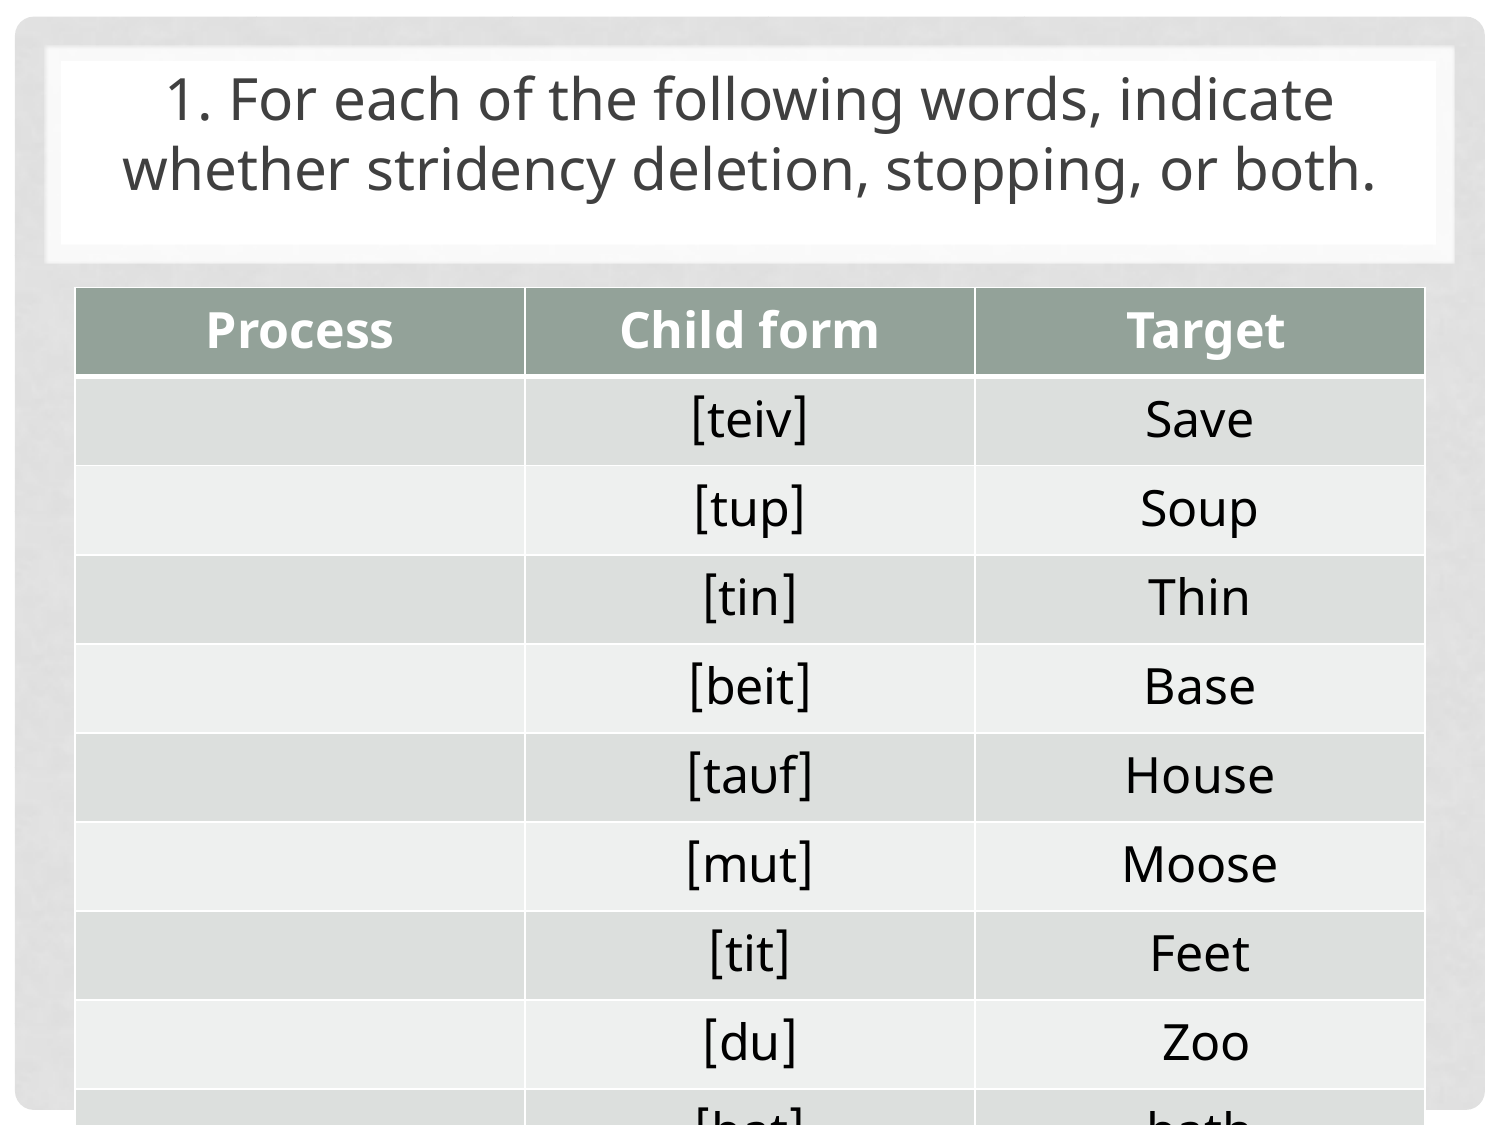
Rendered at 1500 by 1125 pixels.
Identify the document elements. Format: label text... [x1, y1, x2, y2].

table_cell [76, 1090, 524, 1125]
table_cell Moose [976, 823, 1424, 910]
table_cell [76, 734, 524, 821]
table_cell Soup [976, 466, 1424, 554]
table_cell House [976, 734, 1424, 821]
table_cell Base [976, 645, 1424, 732]
table_cell [76, 379, 524, 465]
table_cell [mut] [526, 823, 974, 910]
table_cell [beit] [526, 645, 974, 732]
table_header Process [76, 288, 524, 374]
table_header Child form [526, 288, 974, 374]
table_cell [76, 645, 524, 732]
table_cell [tup] [526, 466, 974, 554]
table_cell Save [976, 379, 1424, 465]
text_box 1. For each of the following words, indicate whether stridency deletion, stopping, or both. [53, 54, 1447, 210]
table_cell [tit] [526, 912, 974, 999]
table_cell [76, 556, 524, 643]
table_cell [76, 823, 524, 910]
table_header Target [976, 288, 1424, 374]
table_cell [76, 912, 524, 999]
table_cell bath [976, 1090, 1424, 1125]
table_cell [teiv] [526, 379, 974, 465]
table_cell [76, 466, 524, 554]
table_cell Thin [976, 556, 1424, 643]
table_cell [taυf] [526, 734, 974, 821]
table_cell [tin] [526, 556, 974, 643]
table_cell [76, 1001, 524, 1088]
table_cell [du] [526, 1001, 974, 1088]
table_cell Feet [976, 912, 1424, 999]
table_cell Zoo [976, 1001, 1424, 1088]
table_cell [bat] [526, 1090, 974, 1125]
